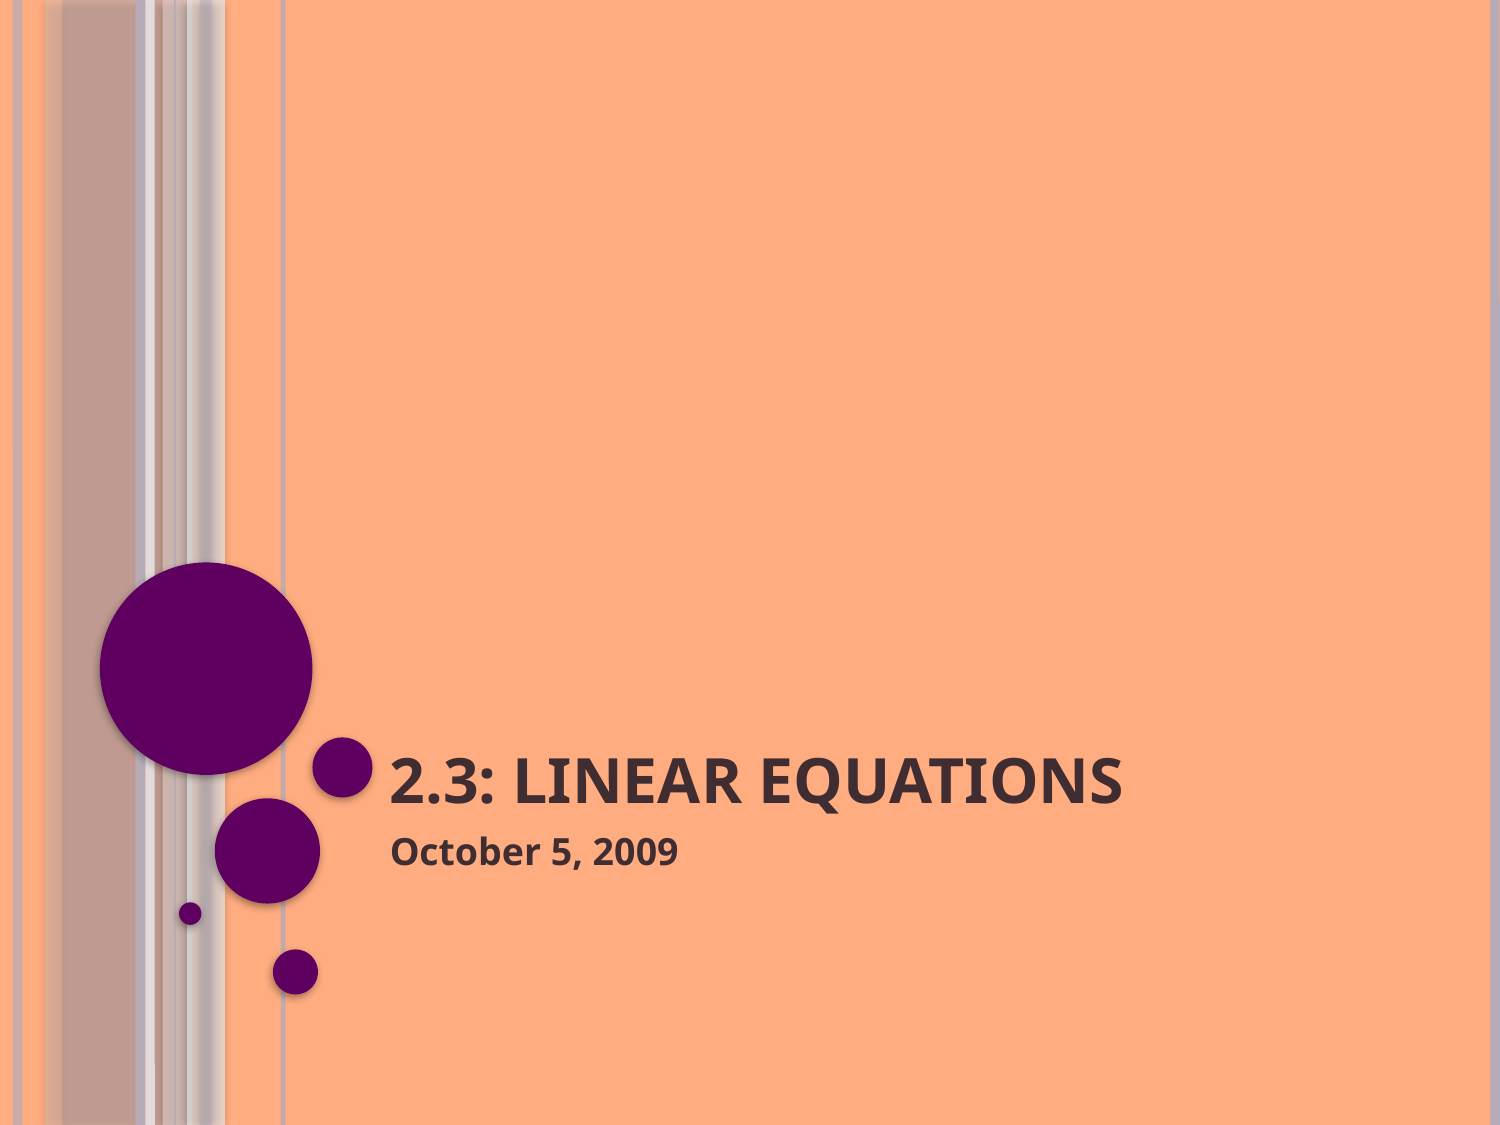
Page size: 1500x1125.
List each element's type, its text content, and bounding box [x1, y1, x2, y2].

title 2.3: Linear Equations [375, 512, 1388, 820]
subtitle October 5, 2009 [375, 820, 1388, 1046]
